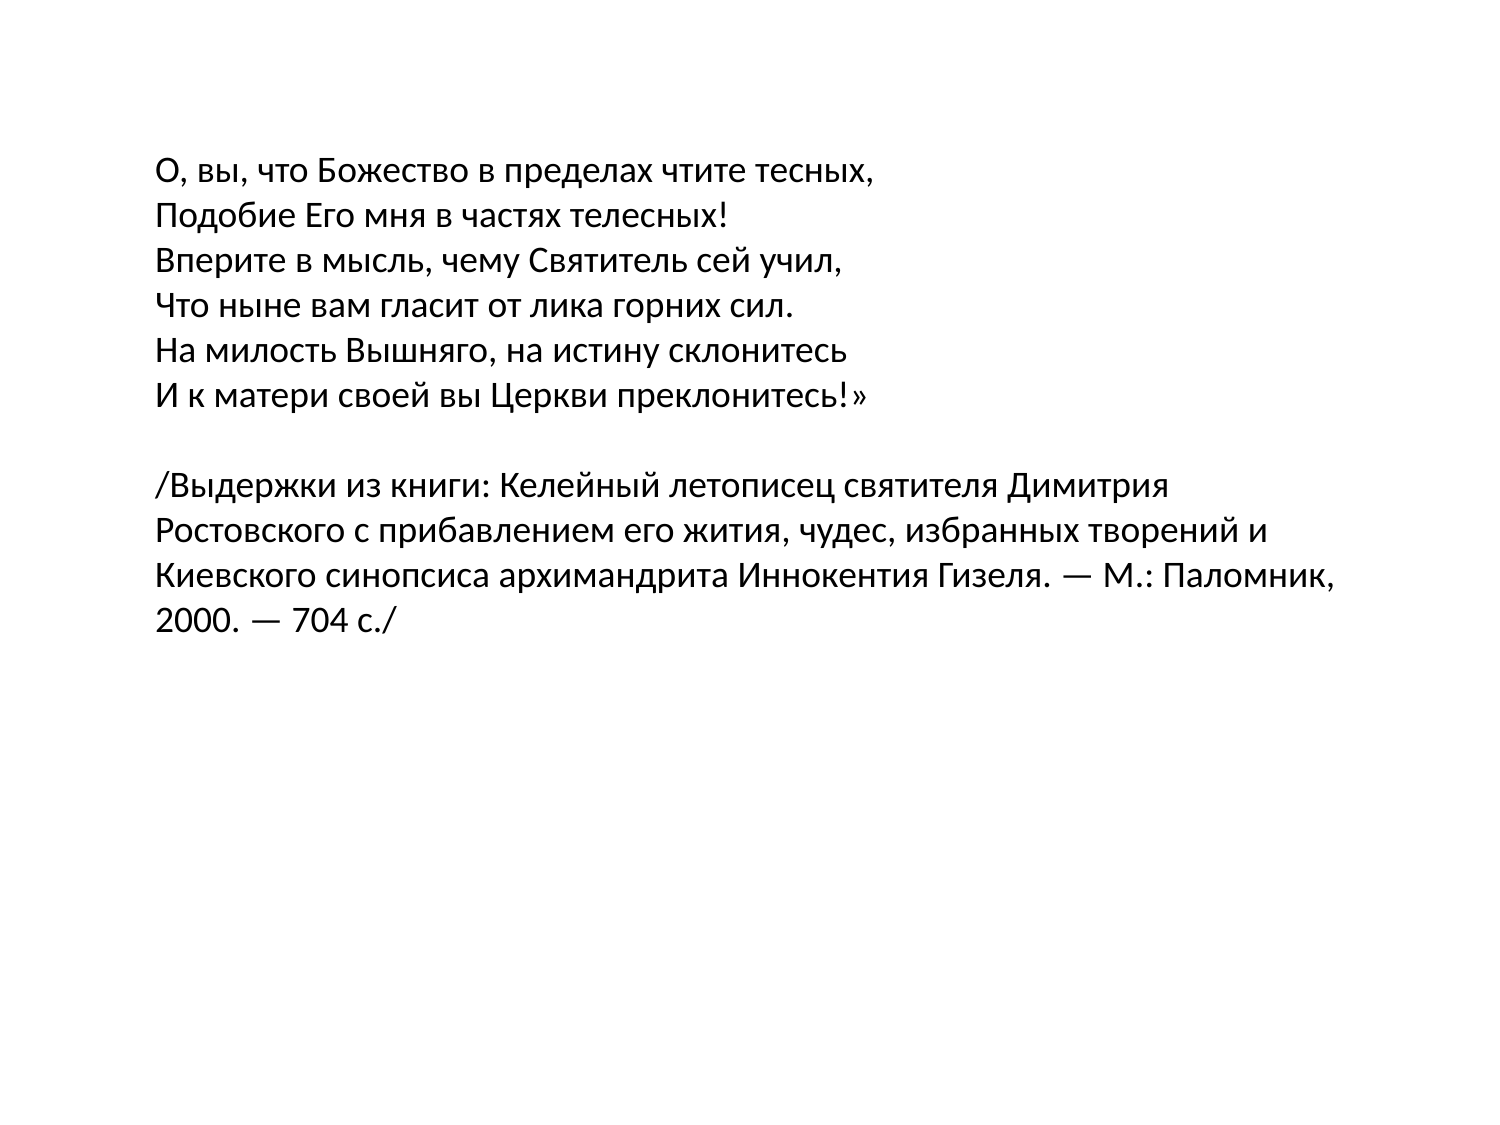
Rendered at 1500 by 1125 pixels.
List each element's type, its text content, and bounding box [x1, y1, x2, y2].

text_box О, вы, что Божество в пределах чтите тесных, Подобие Его мня в частях телесных! Вперите в мысль, чему Святитель сей учил, Что ныне вам гласит от лика горних сил. На милость Вышняго, на истину склонитесь И к матери своей вы Церкви преклонитесь!» /Выдержки из книги: Келейный летописец святителя Димитрия Ростовского с прибавлением его жития, чудес, избранных творений и Киевского синопсиса архимандрита Иннокентия Гизеля. — М.: Паломник, 2000. — 704 с./ [140, 137, 1376, 647]
